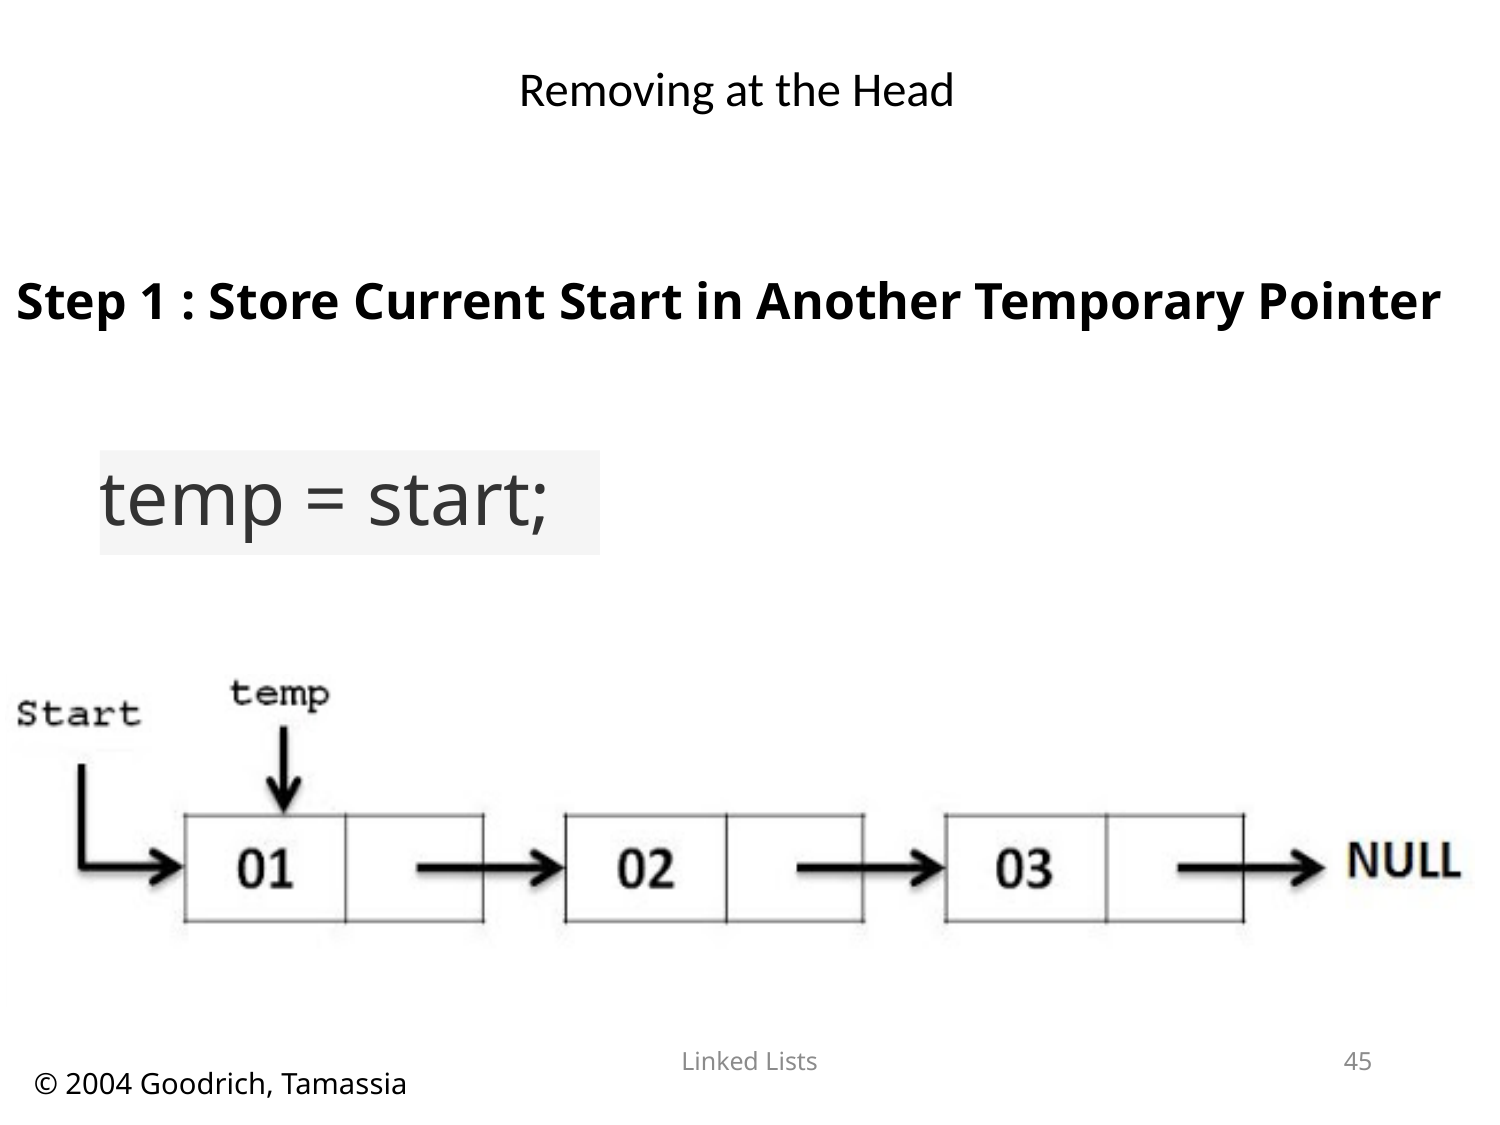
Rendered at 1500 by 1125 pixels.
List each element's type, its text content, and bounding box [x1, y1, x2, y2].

slide_number 45 [1074, 1025, 1388, 1100]
title Removing at the Head [99, 50, 1375, 125]
text_box temp = start; [99, 450, 600, 555]
footer Linked Lists [512, 1025, 988, 1100]
picture [4, 674, 1475, 1007]
text_box Step 1 : Store Current Start in Another Temporary Pointer [1, 262, 1500, 338]
